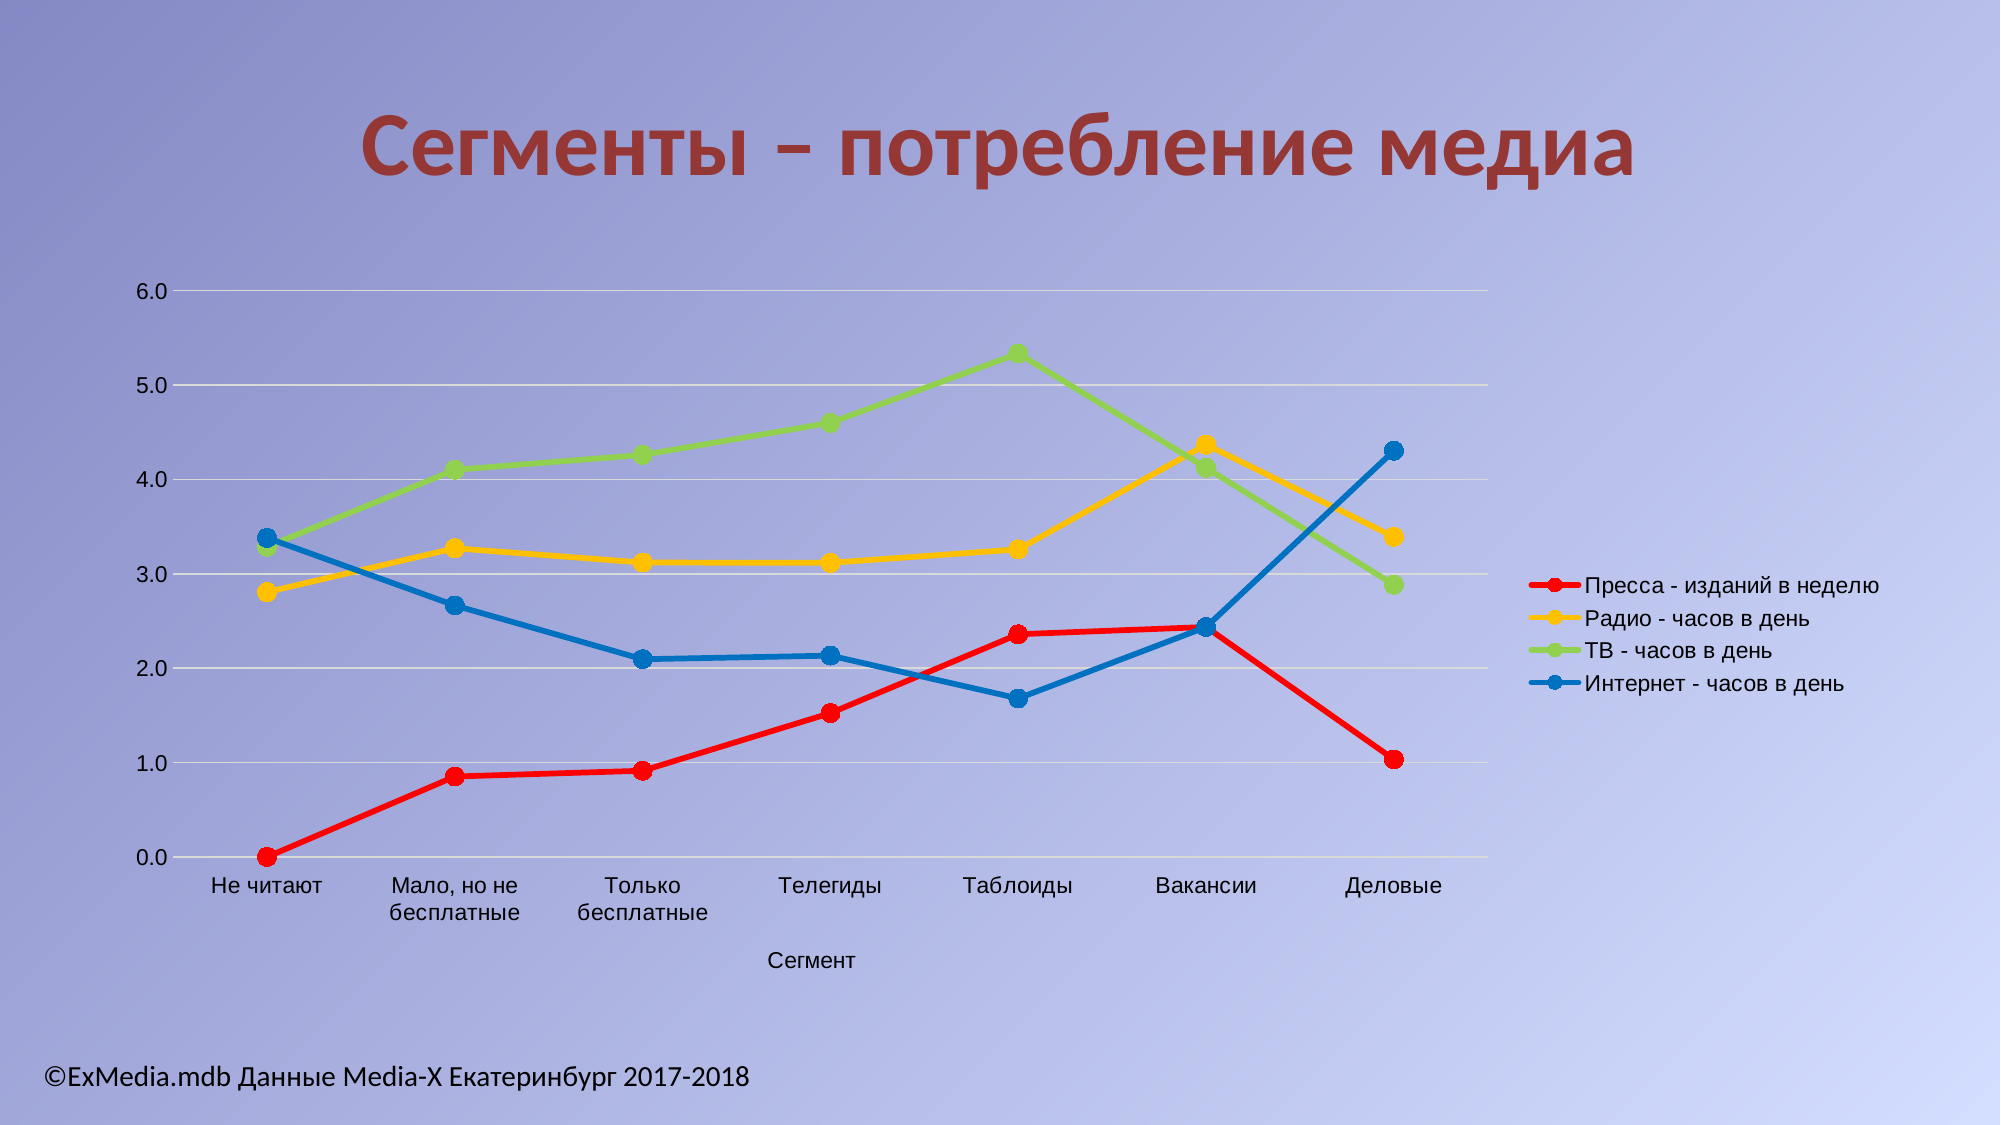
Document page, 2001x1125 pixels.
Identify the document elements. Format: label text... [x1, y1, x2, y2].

chart [99, 262, 1901, 1006]
title Сегменты – потребление медиа [99, 45, 1900, 233]
text_box ©ExMedia.mdb Данные Media-X Екатеринбург 2017-2018 [28, 1049, 817, 1100]
